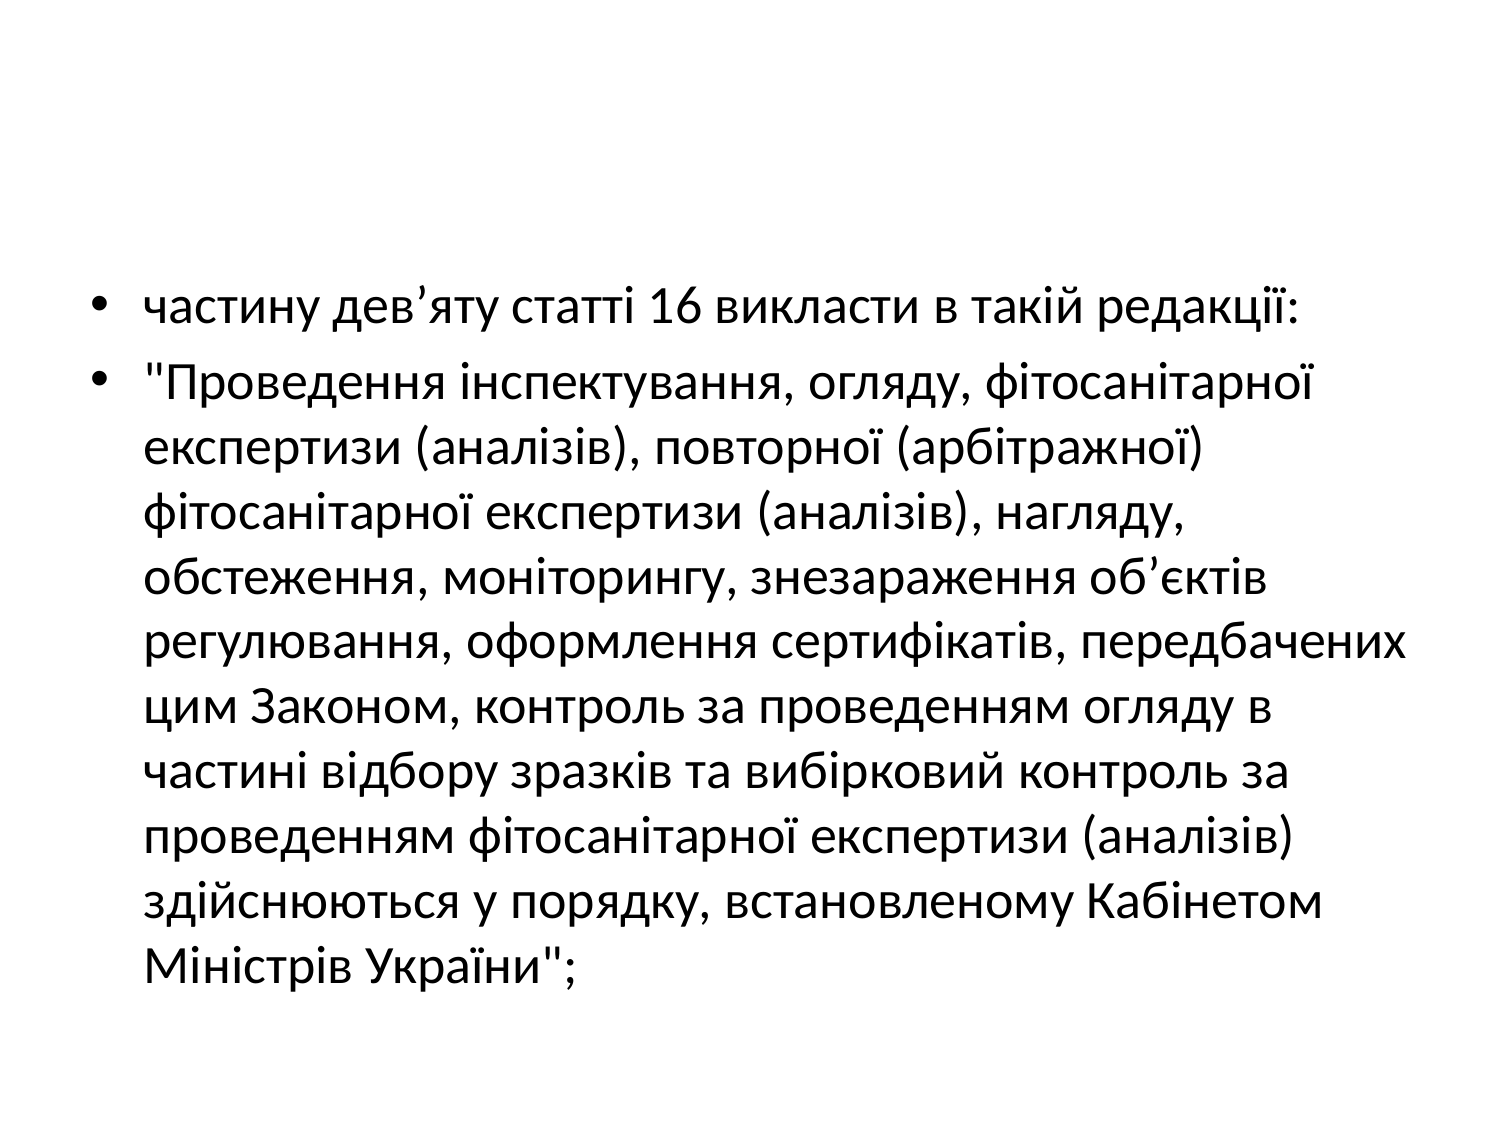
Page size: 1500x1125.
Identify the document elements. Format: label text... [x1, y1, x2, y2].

list частину дев’яту статті 16 викласти в такій редакції: "Проведення інспектування, огляду, фітосанітарної експертизи (аналізів), повторної (арбітражної) фітосанітарної експертизи (аналізів), нагляду, обстеження, моніторингу, знезараження об’єктів регулювання, оформлення сертифікатів, передбачених цим Законом, контроль за проведенням огляду в частині відбору зразків та вибірковий контроль за проведенням фітосанітарної експертизи (аналізів) здійснюються у порядку, встановленому Кабінетом Міністрів України"; [75, 262, 1425, 1005]
